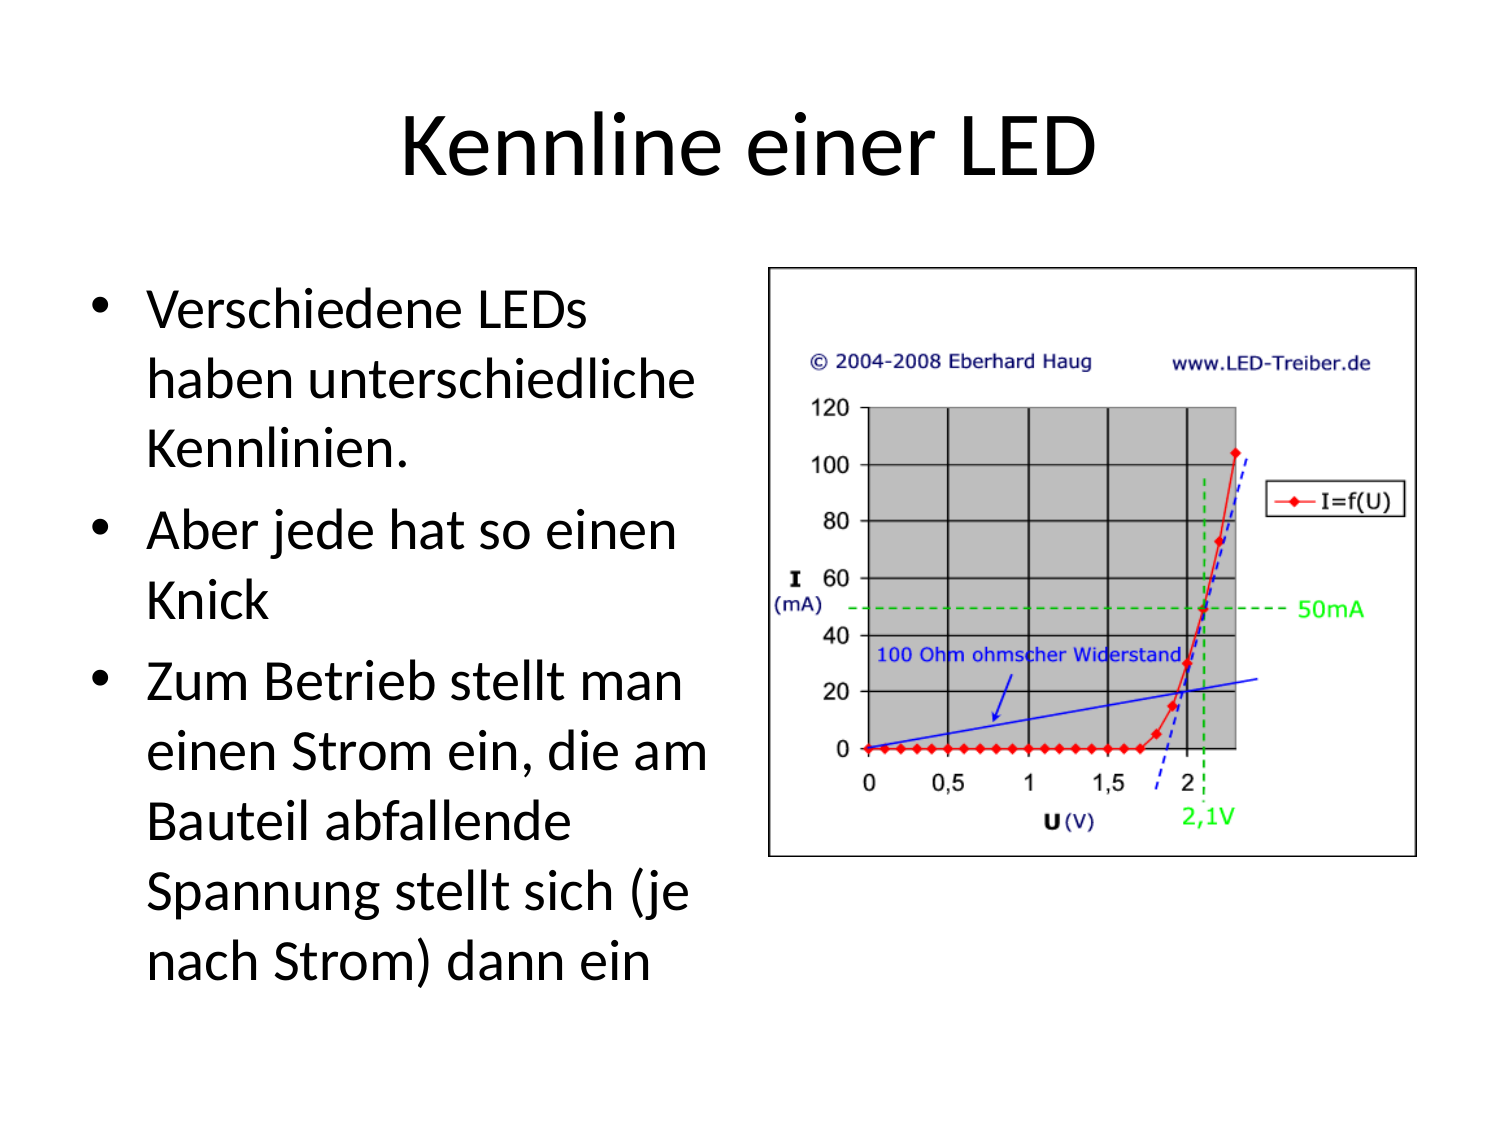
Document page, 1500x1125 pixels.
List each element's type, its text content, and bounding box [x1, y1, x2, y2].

list Verschiedene LEDs haben unterschiedliche Kennlinien. Aber jede hat so einen Knick Zum Betrieb stellt man einen Strom ein, die am Bauteil abfallende Spannung stellt sich (je nach Strom) dann ein [75, 262, 738, 1005]
title Kennline einer LED [75, 45, 1425, 233]
picture [768, 266, 1417, 858]
